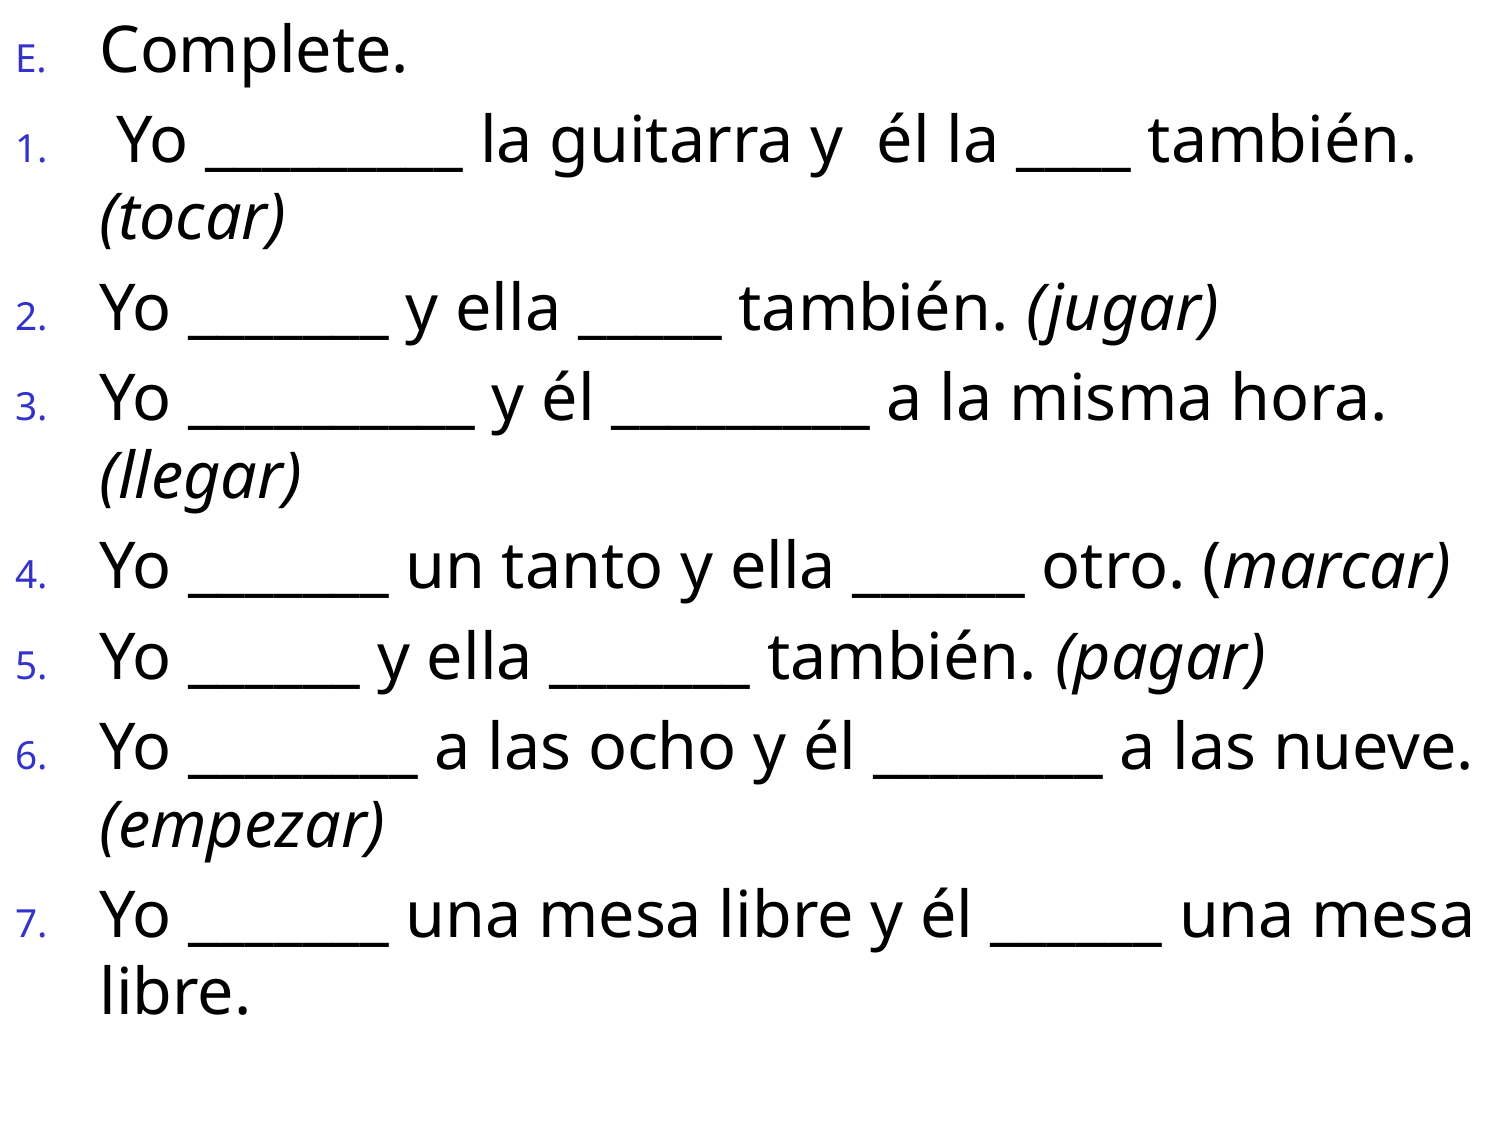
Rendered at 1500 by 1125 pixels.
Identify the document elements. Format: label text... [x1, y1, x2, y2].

list Complete. Yo _________ la guitarra y él la ____ también. (tocar) Yo _______ y ella _____ también. (jugar) Yo __________ y él _________ a la misma hora. (llegar) Yo _______ un tanto y ella ______ otro. (marcar) Yo ______ y ella _______ también. (pagar) Yo ________ a las ocho y él ________ a las nueve. (empezar) Yo _______ una mesa libre y él ______ una mesa libre. [0, 0, 1500, 675]
